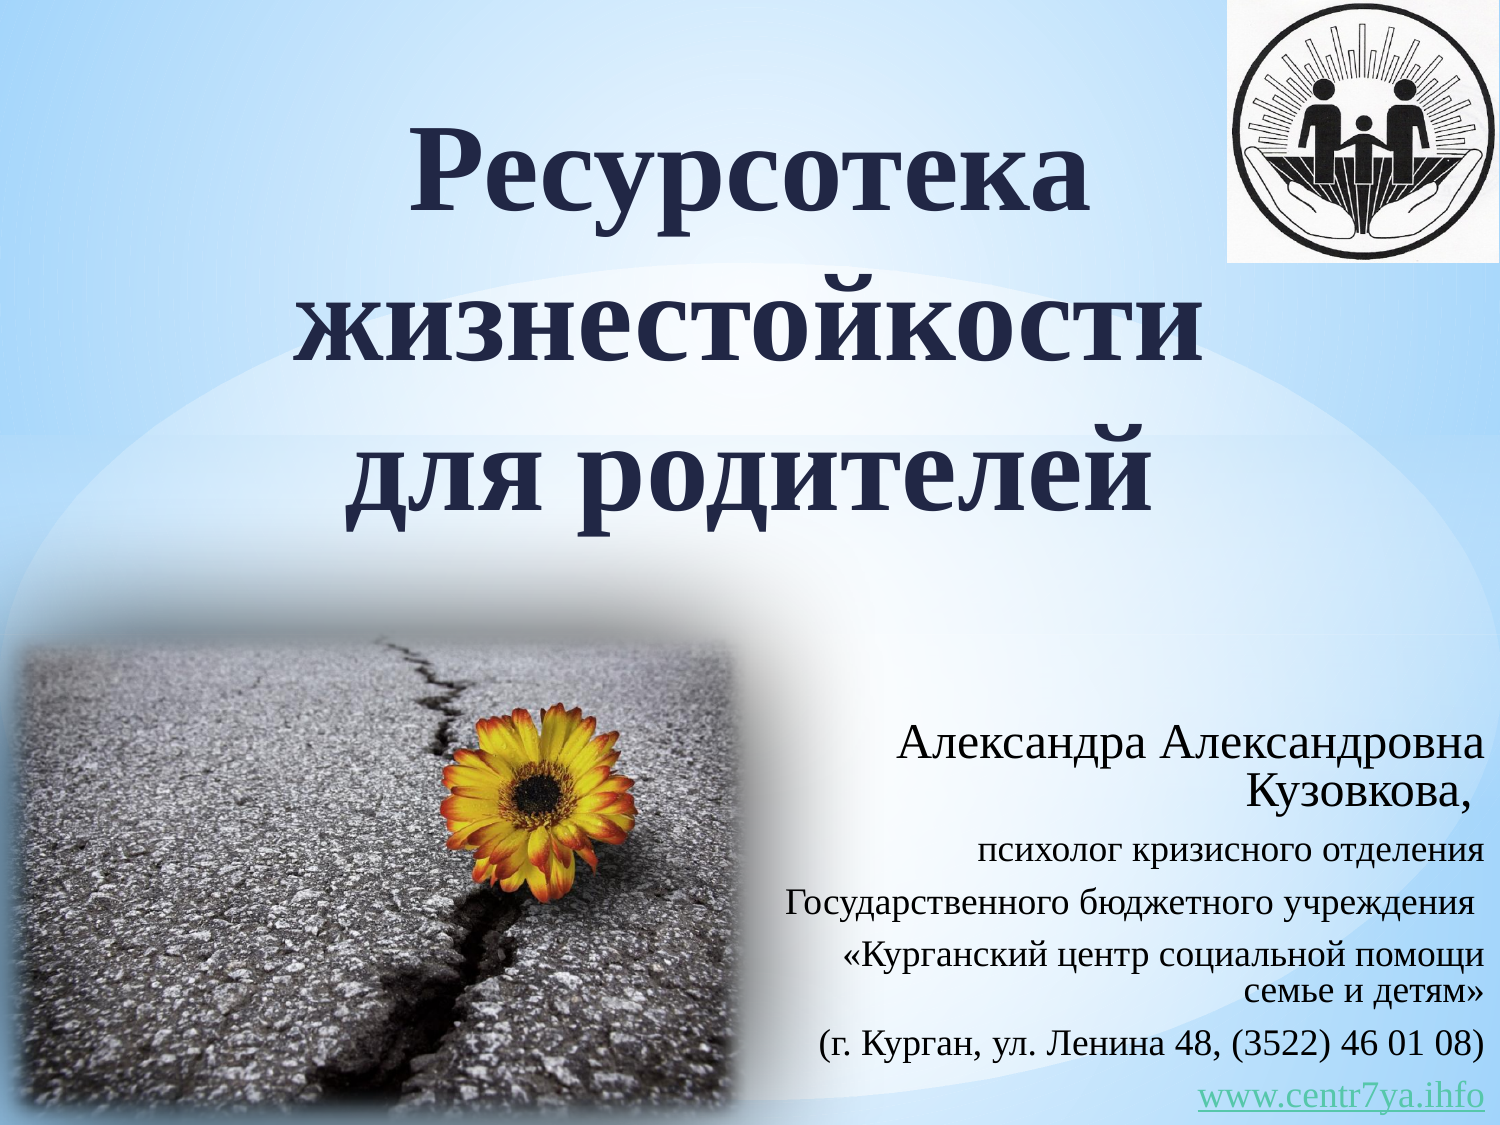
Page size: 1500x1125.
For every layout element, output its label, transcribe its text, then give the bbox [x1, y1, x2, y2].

picture [1226, 0, 1500, 263]
subtitle Ресурсотека жизнестойкости для родителей [206, 78, 1294, 669]
text_box Александра Александровна Кузовкова, психолог кризисного отделения Государственного бюджетного учреждения «Курганский центр социальной помощи семье и детям» (г. Курган, ул. Ленина 48, (3522) 46 01 08) www.centr7ya.ihfo [759, 712, 1500, 1123]
picture [0, 625, 751, 1125]
